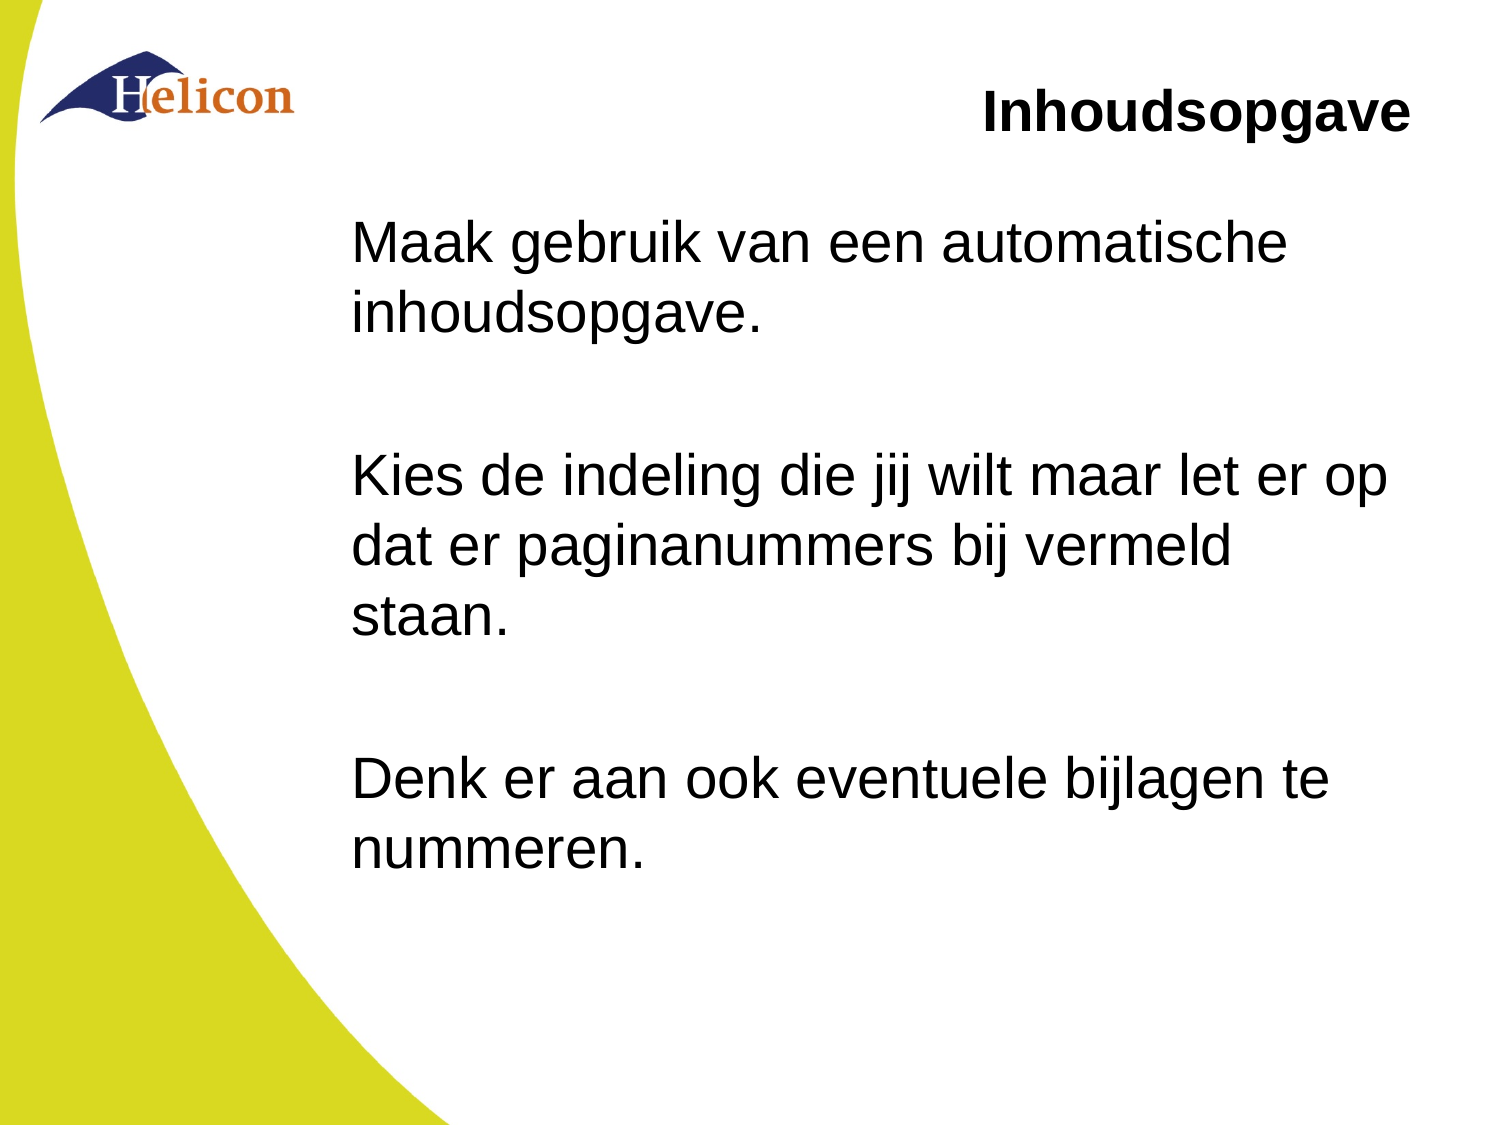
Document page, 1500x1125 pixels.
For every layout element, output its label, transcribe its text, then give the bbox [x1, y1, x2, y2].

picture [0, 0, 1500, 1125]
list Maak gebruik van een automatische inhoudsopgave. Kies de indeling die jij wilt maar let er op dat er paginanummers bij vermeld staan. Denk er aan ook eventuele bijlagen te nummeren. [336, 196, 1425, 1005]
title Inhoudsopgave [337, 54, 1428, 161]
